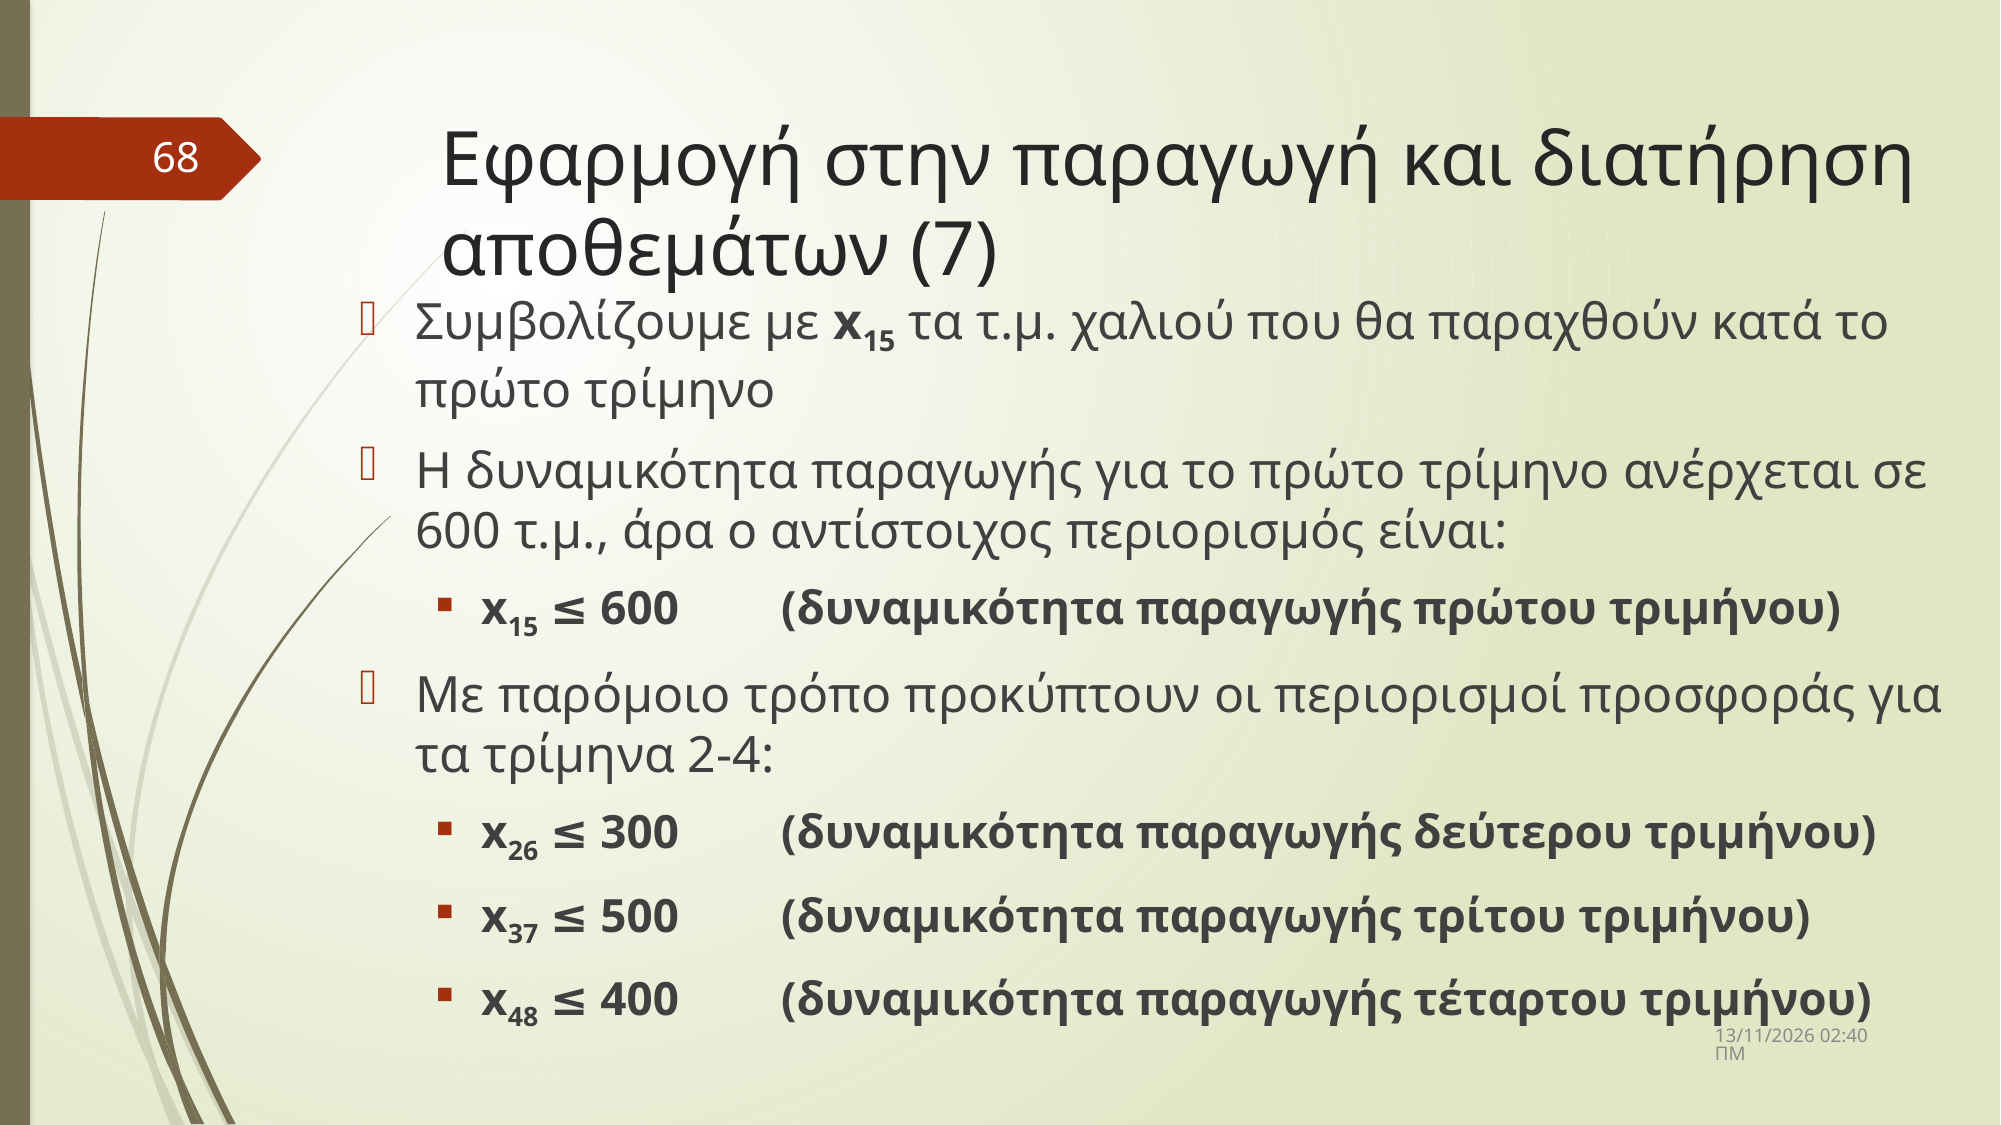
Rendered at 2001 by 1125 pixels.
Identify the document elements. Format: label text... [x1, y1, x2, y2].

slide_number 68 [87, 129, 216, 190]
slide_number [1699, 1005, 1888, 1067]
title Εφαρμογή στην παραγωγή και διατήρηση αποθεμάτων (7) [425, 102, 1986, 281]
list Συμβολίζουμε με x15 τα τ.μ. χαλιού που θα παραχθούν κατά το πρώτο τρίμηνο Η δυναμικότητα παραγωγής για το πρώτο τρίμηνο ανέρχεται σε 600 τ.μ., άρα ο αντίστοιχος περιορισμός είναι: x15 ≤ 600 (δυναμικότητα παραγωγής πρώτου τριμήνου) Με παρόμοιο τρόπο προκύπτουν οι περιορισμοί προσφοράς για τα τρίμηνα 2-4: x26 ≤ 300 (δυναμικότητα παραγωγής δεύτερου τριμήνου) x37 ≤ 500 (δυναμικότητα παραγωγής τρίτου τριμήνου) x48 ≤ 400 (δυναμικότητα παραγωγής τέταρτου τριμήνου) [344, 281, 2000, 1113]
